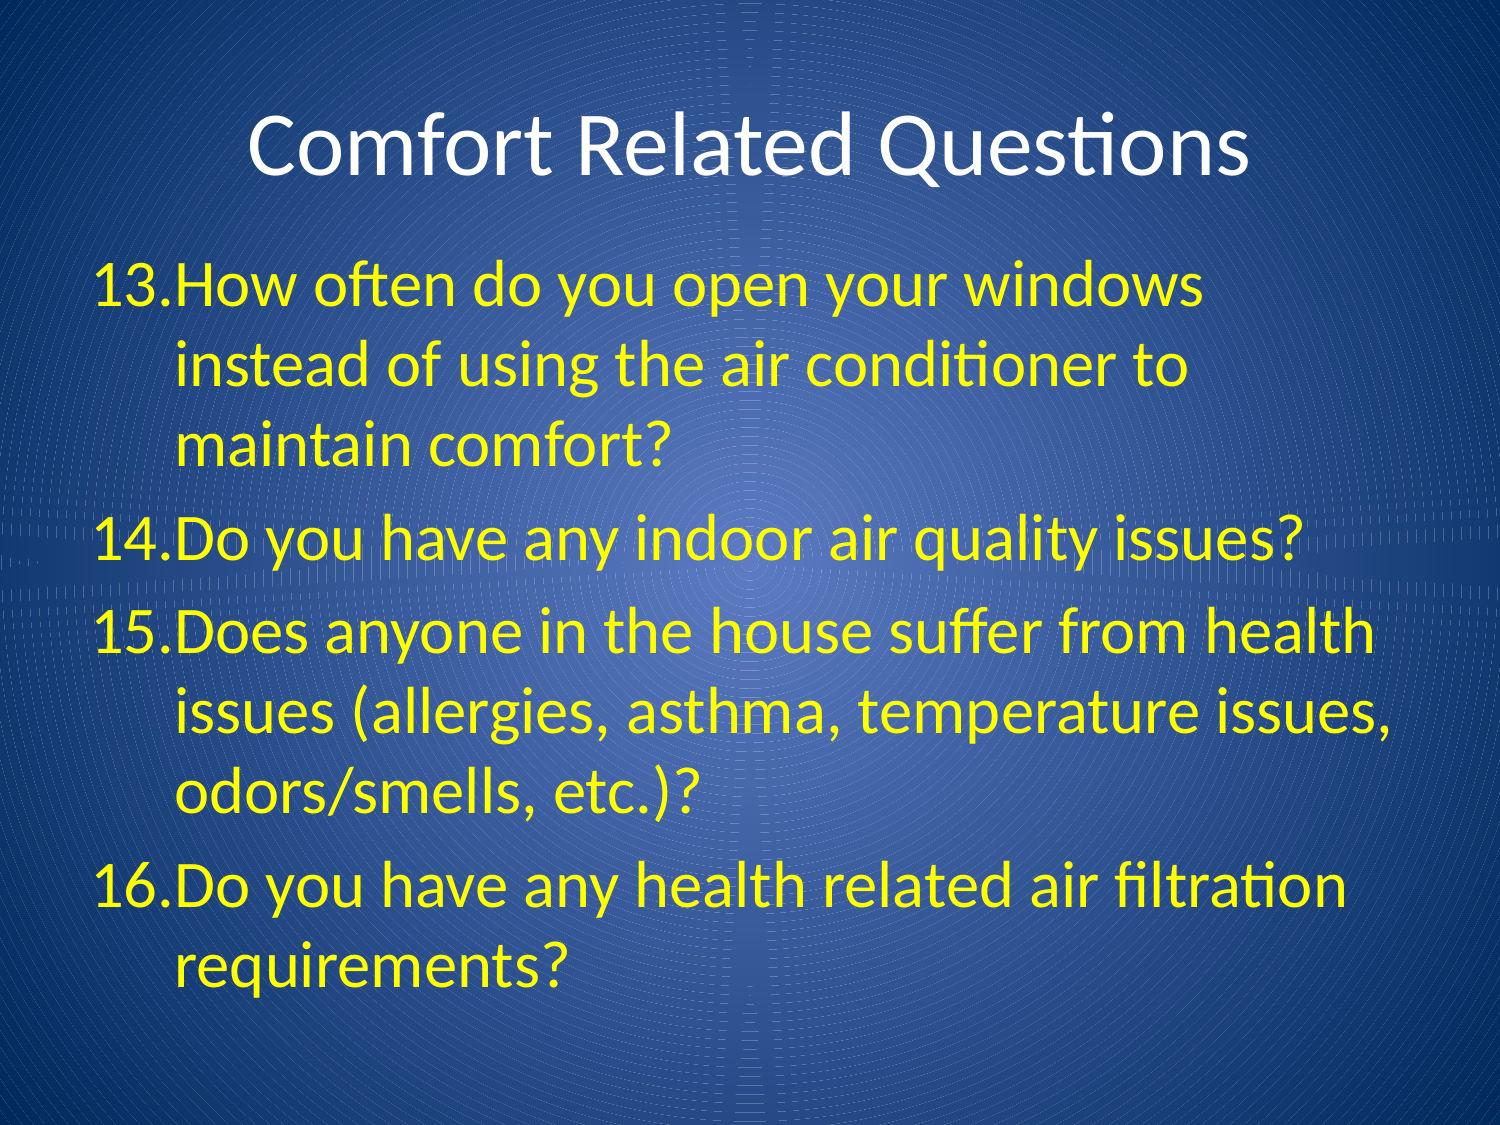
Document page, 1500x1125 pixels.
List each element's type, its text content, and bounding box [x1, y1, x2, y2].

title Comfort Related Questions [75, 45, 1425, 232]
list How often do you open your windows instead of using the air conditioner to maintain comfort? Do you have any indoor air quality issues? Does anyone in the house suffer from health issues (allergies, asthma, temperature issues, odors/smells, etc.)? Do you have any health related air filtration requirements? [75, 232, 1425, 1125]
